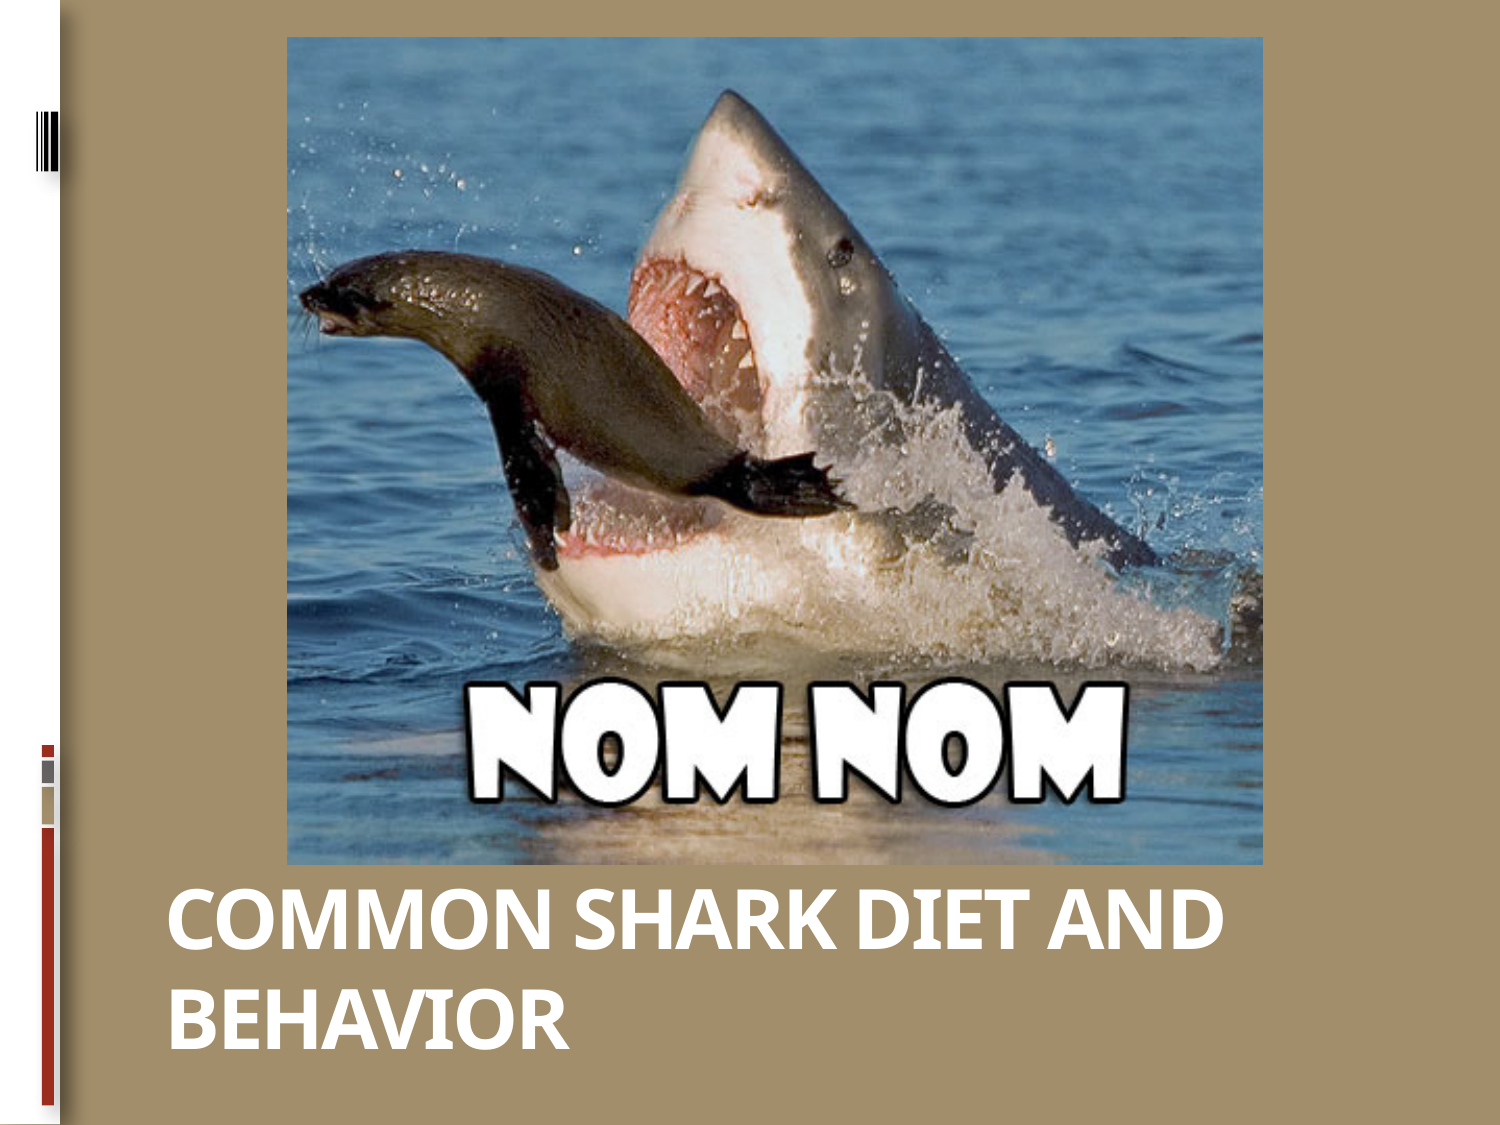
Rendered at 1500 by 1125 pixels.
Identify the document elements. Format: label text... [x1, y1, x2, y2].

title Common Shark Diet and Behavior [150, 875, 1425, 1074]
picture [287, 37, 1263, 865]
